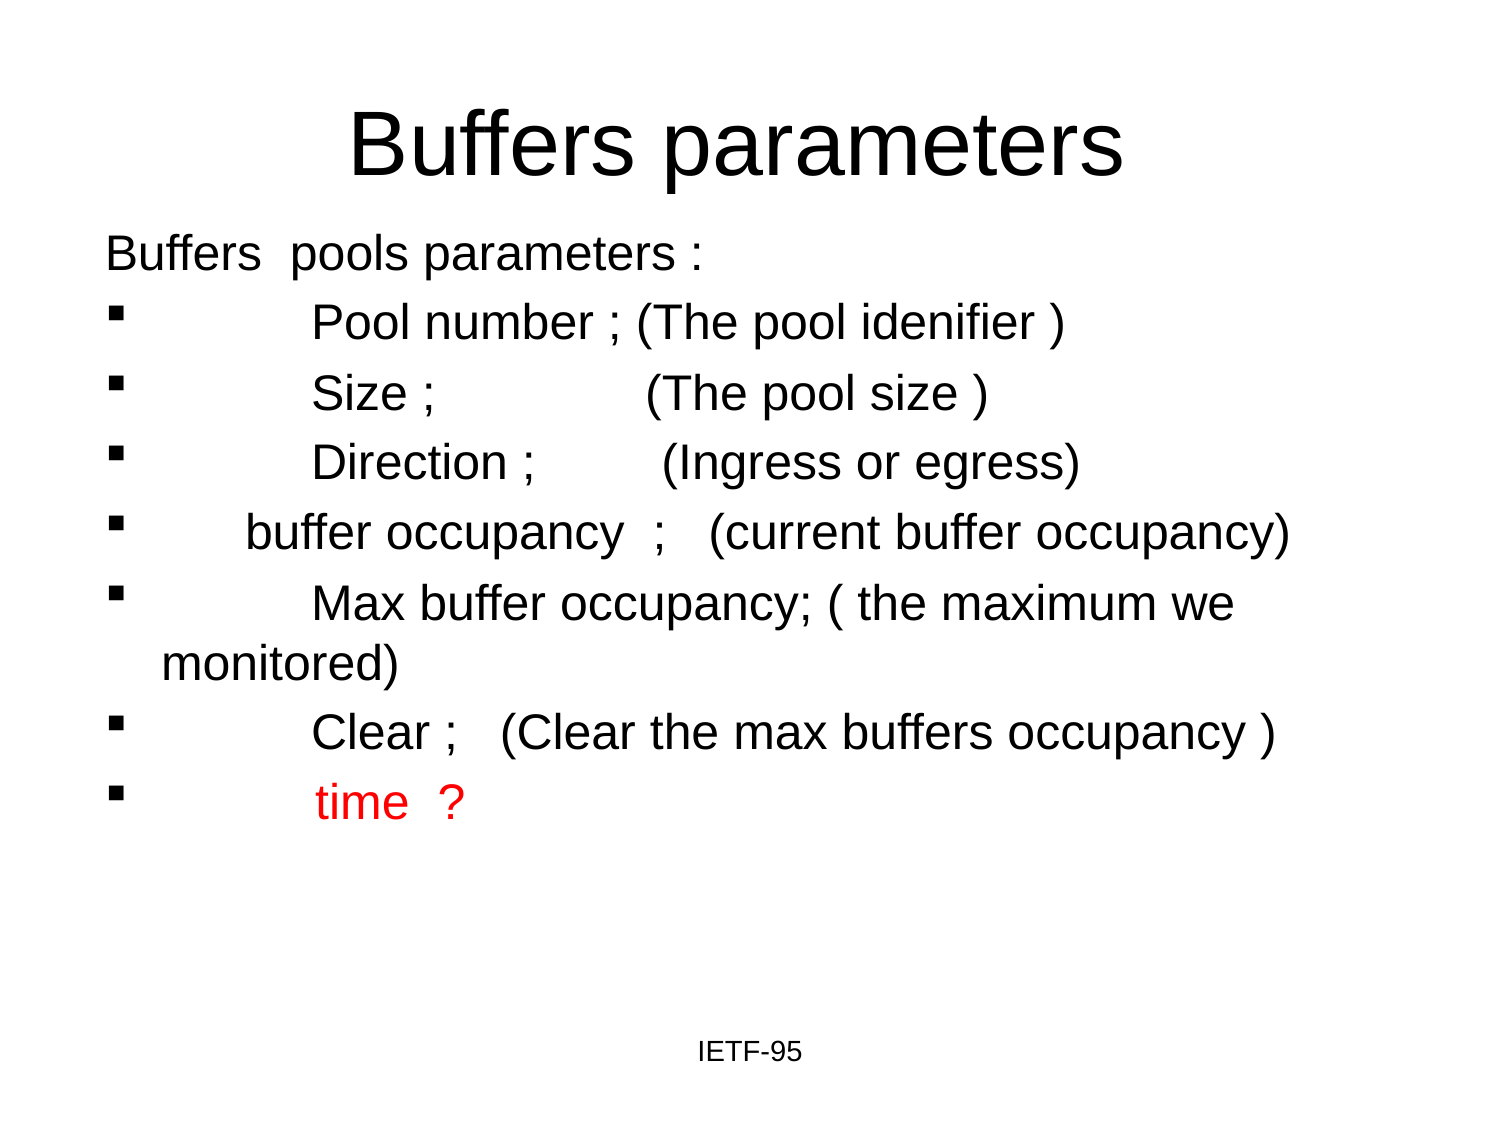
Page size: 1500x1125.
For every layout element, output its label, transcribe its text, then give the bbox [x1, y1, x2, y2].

list Buffers pools parameters : Pool number ; (The pool idenifier ) Size ; (The pool size ) Direction ; (Ingress or egress) buffer occupancy ; (current buffer occupancy) Max buffer occupancy; ( the maximum we monitored) Clear ; (Clear the max buffers occupancy ) time ? [80, 212, 1431, 950]
title Buffers parameters [75, 45, 1425, 233]
footer IETF-95 [512, 1024, 988, 1103]
